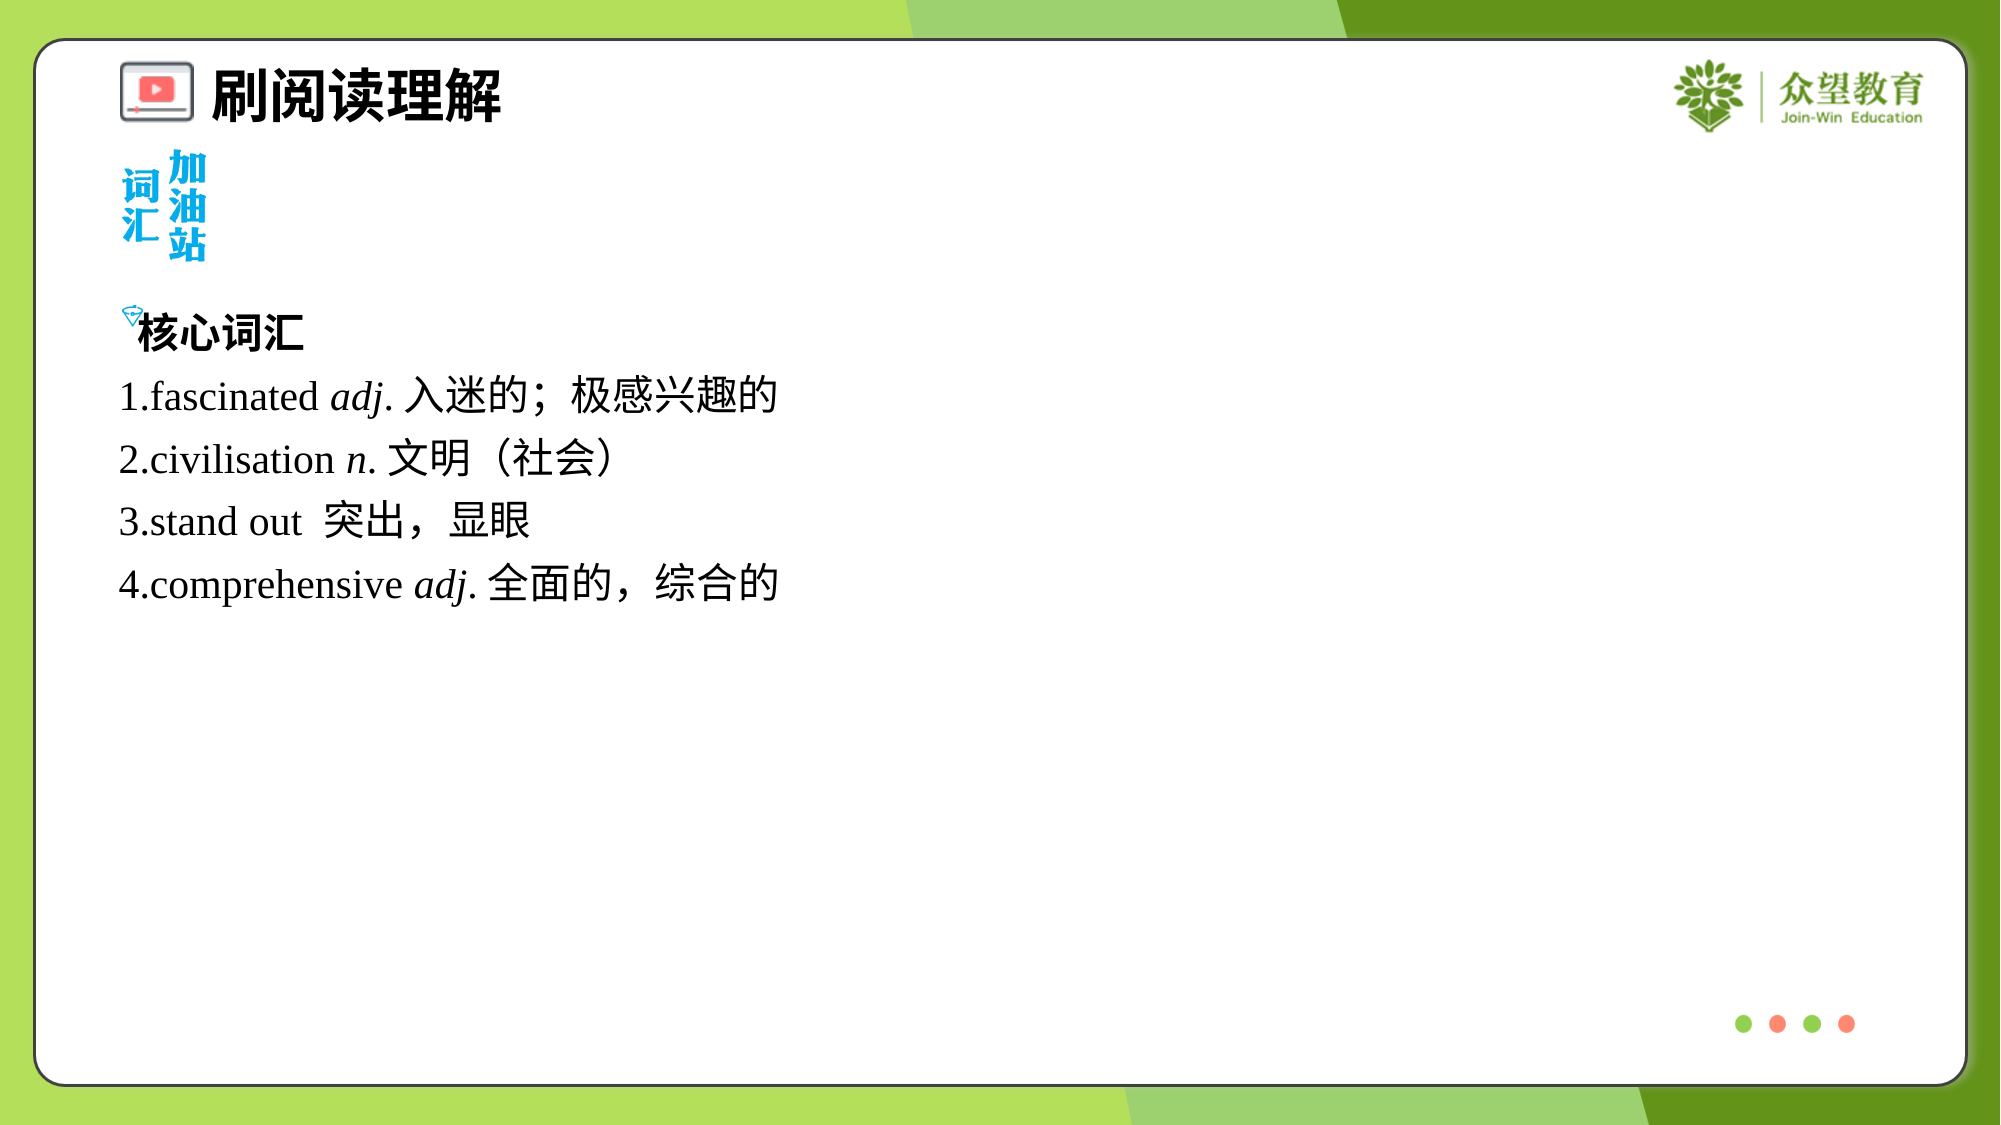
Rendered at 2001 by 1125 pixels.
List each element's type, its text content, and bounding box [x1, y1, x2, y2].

picture [0, 0, 2000, 1125]
text_box &1& 核心词汇 1.fascinated adj.入迷的；极感兴趣的 2.civilisation n.文明（社会） 3.stand out 突出，显眼 4.comprehensive adj.全面的，综合的 [118, 284, 1882, 592]
